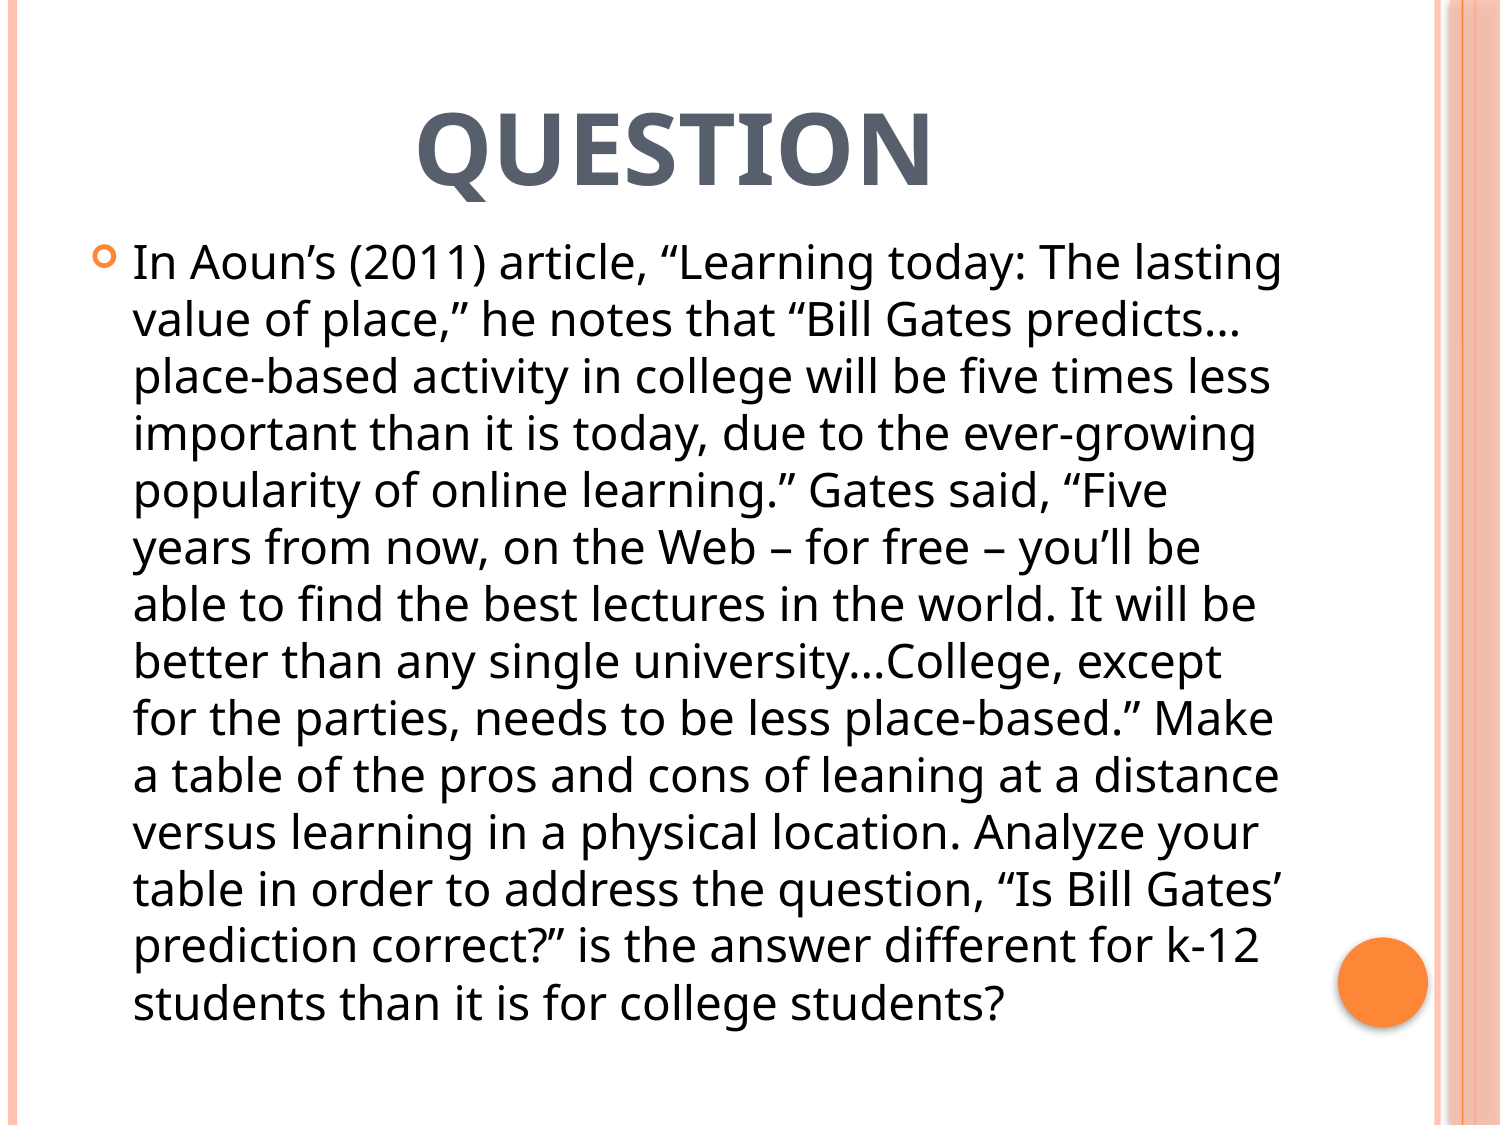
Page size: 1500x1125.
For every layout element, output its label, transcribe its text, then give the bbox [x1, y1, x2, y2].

title Question [62, 24, 1288, 213]
list In Aoun’s (2011) article, “Learning today: The lasting value of place,” he notes that “Bill Gates predicts…place-based activity in college will be five times less important than it is today, due to the ever-growing popularity of online learning.” Gates said, “Five years from now, on the Web – for free – you’ll be able to find the best lectures in the world. It will be better than any single university…College, except for the parties, needs to be less place-based.” Make a table of the pros and cons of leaning at a distance versus learning in a physical location. Analyze your table in order to address the question, “Is Bill Gates’ prediction correct?” is the answer different for k-12 students than it is for college students? [75, 224, 1300, 1050]
